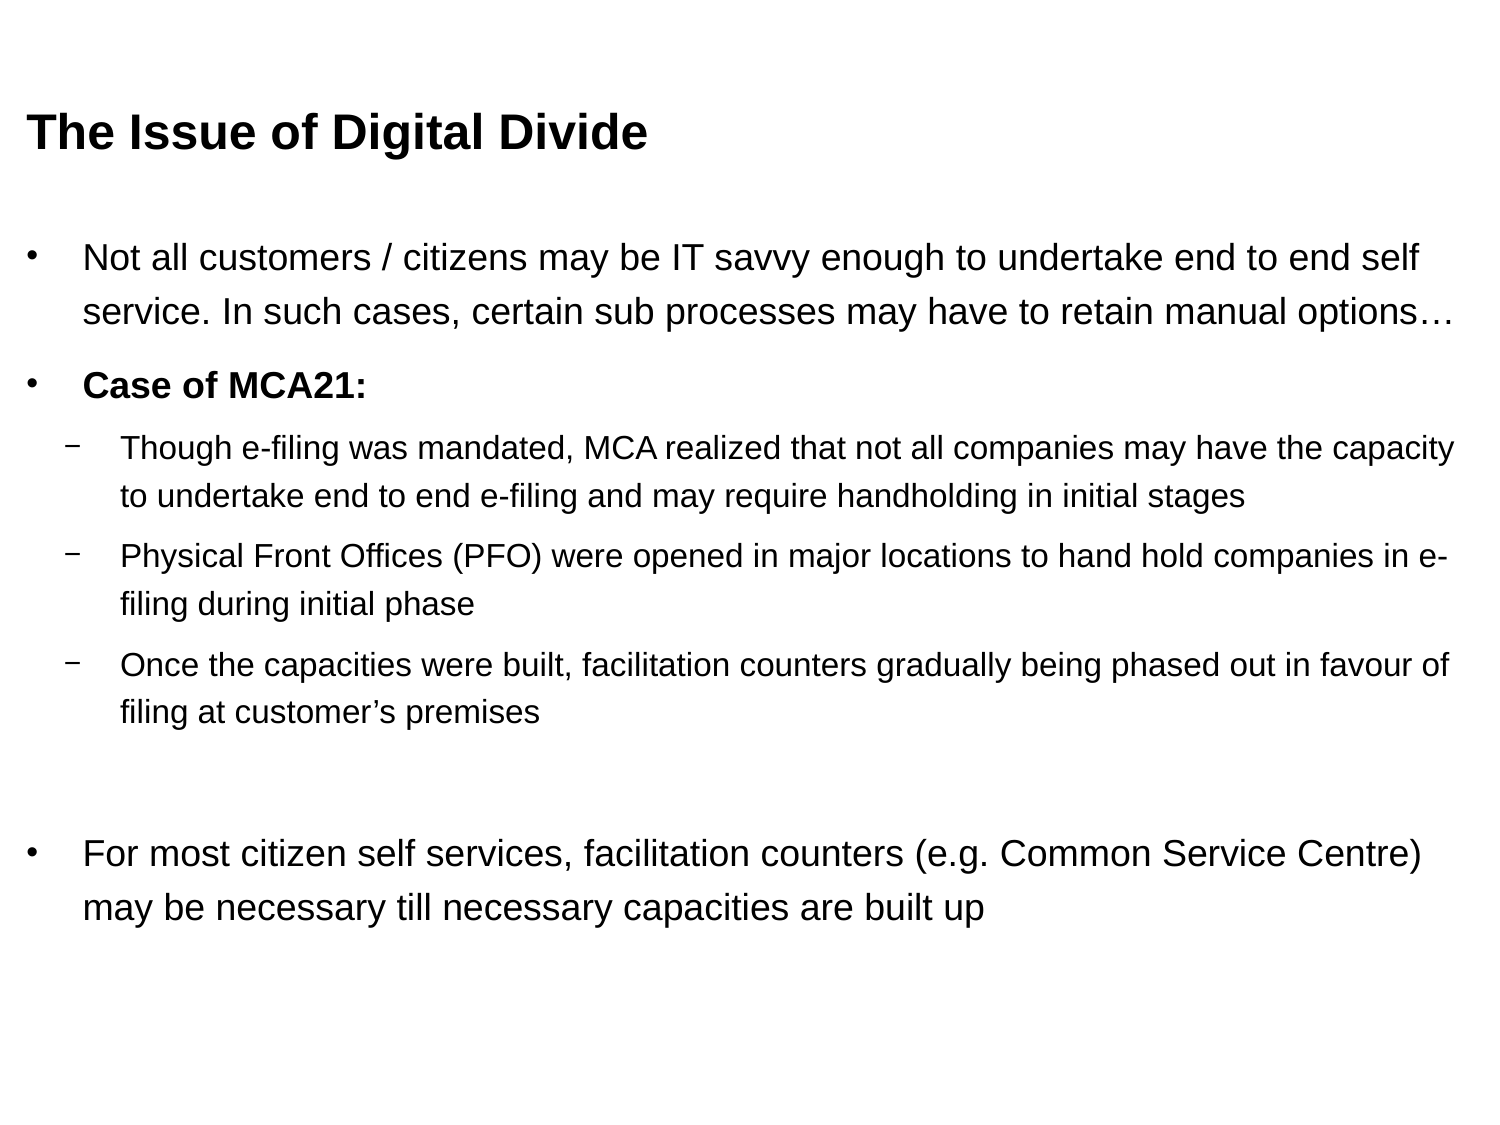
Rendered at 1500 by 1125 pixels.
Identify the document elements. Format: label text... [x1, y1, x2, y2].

list Not all customers / citizens may be IT savvy enough to undertake end to end self service. In such cases, certain sub processes may have to retain manual options… Case of MCA21: Though e-filing was mandated, MCA realized that not all companies may have the capacity to undertake end to end e-filing and may require handholding in initial stages Physical Front Offices (PFO) were opened in major locations to hand hold companies in e-filing during initial phase Once the capacities were built, facilitation counters gradually being phased out in favour of filing at customer’s premises For most citizen self services, facilitation counters (e.g. Common Service Centre) may be necessary till necessary capacities are built up [26, 223, 1474, 1037]
title The Issue of Digital Divide [26, 99, 1472, 223]
